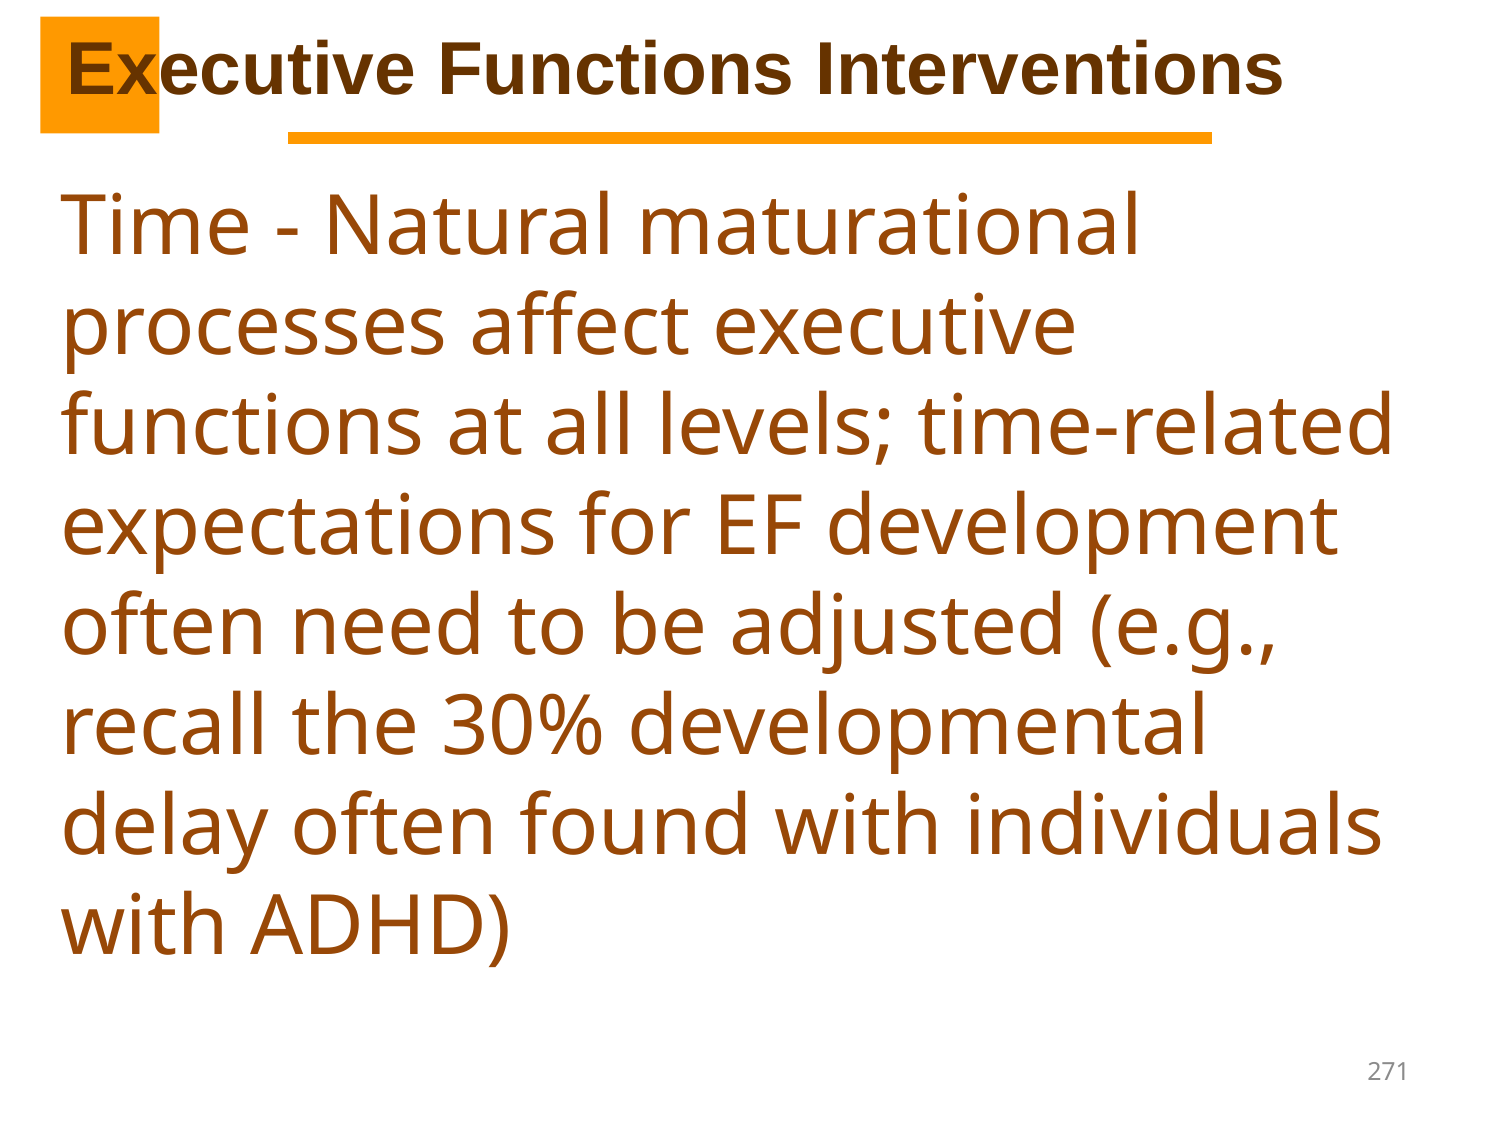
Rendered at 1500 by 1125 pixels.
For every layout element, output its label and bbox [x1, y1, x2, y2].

text_box [38, 0, 1397, 147]
subtitle [44, 163, 1439, 1111]
